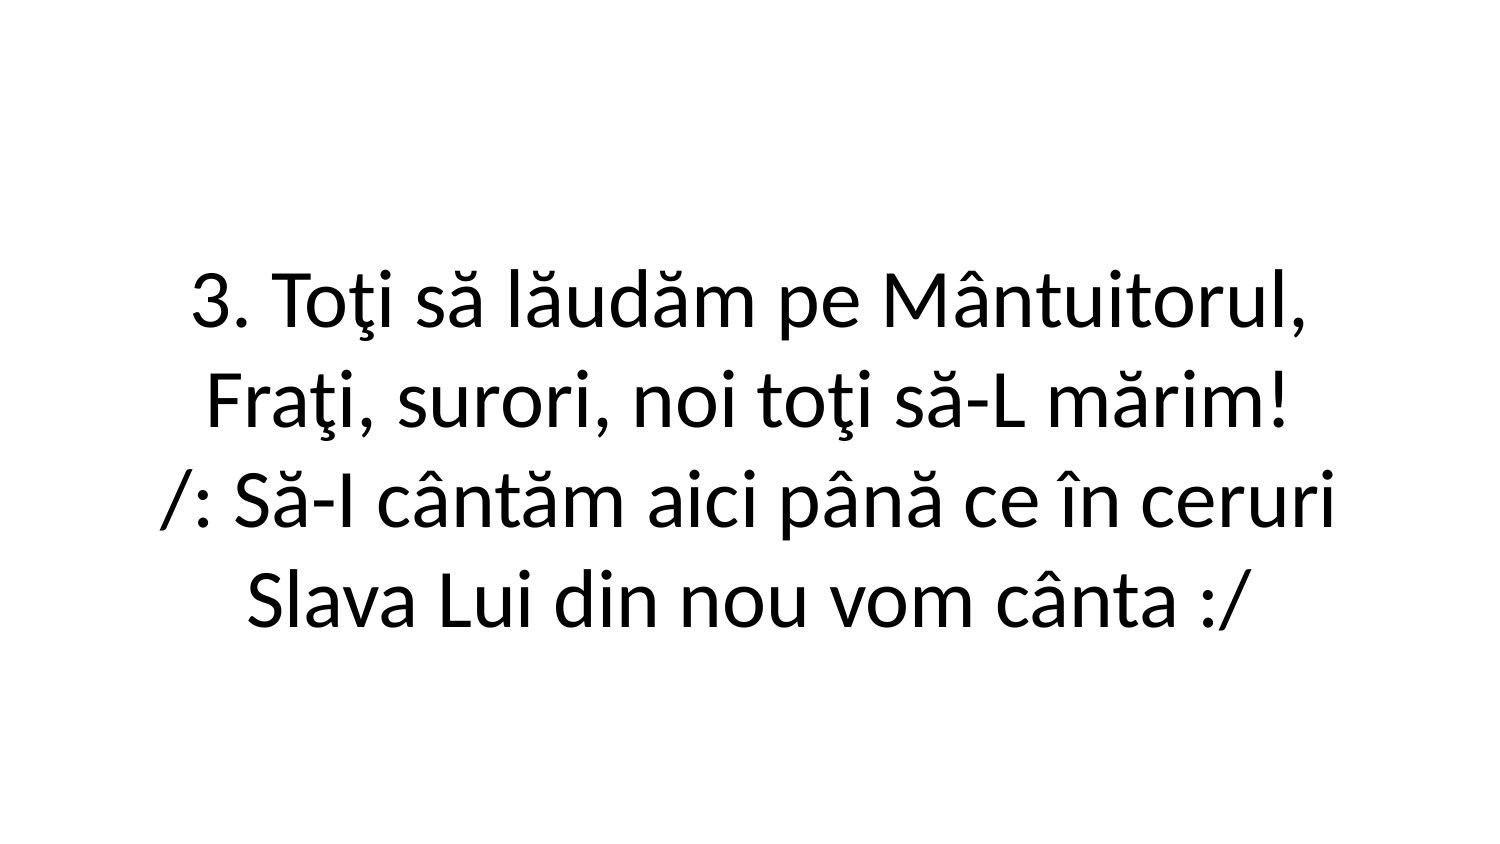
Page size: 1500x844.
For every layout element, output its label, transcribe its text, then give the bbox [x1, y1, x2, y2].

text_box 3. Toţi să lăudăm pe Mântuitorul, Fraţi, surori, noi toţi să-L mărim! /: Să-I cântăm aici până ce în ceruri Slava Lui din nou vom cânta :/ [145, 192, 1355, 652]
